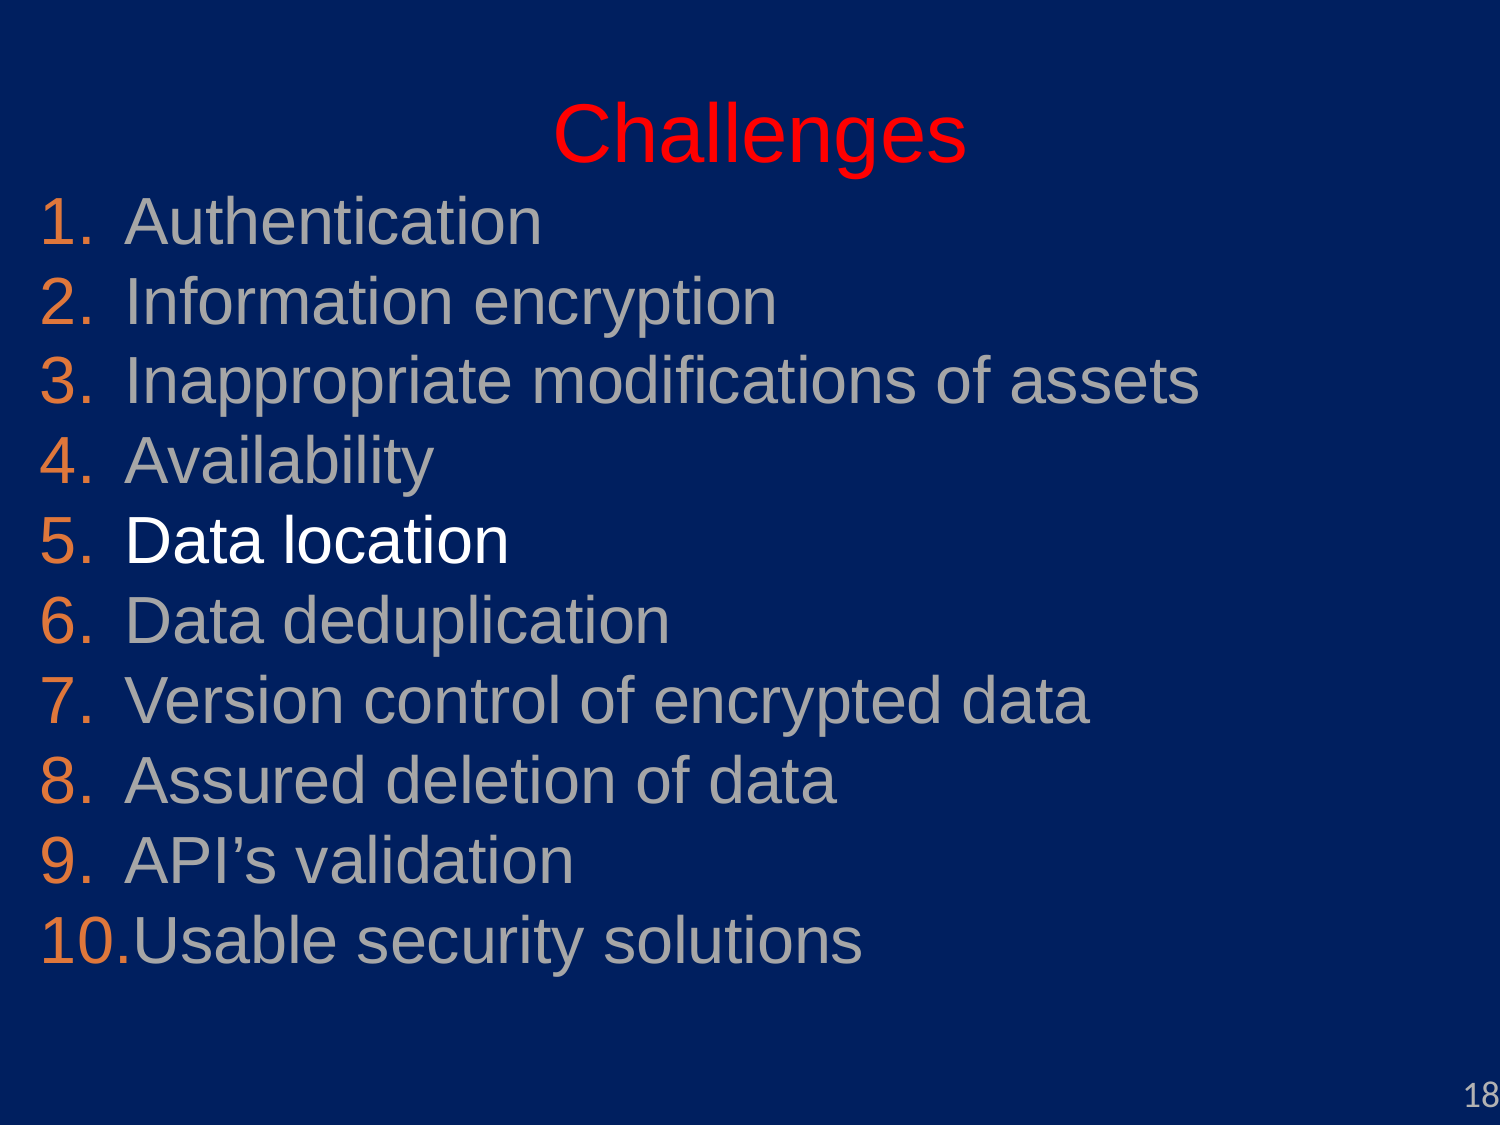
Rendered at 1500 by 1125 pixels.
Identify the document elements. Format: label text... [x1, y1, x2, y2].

title Challenges [44, 53, 1456, 267]
text_box Authentication Information encryption Inappropriate modifications of assets Availability Data location Data deduplication Version control of encrypted data Assured deletion of data API’s validation Usable security solutions [37, 177, 1226, 978]
slide_number 18 [1437, 1069, 1500, 1125]
